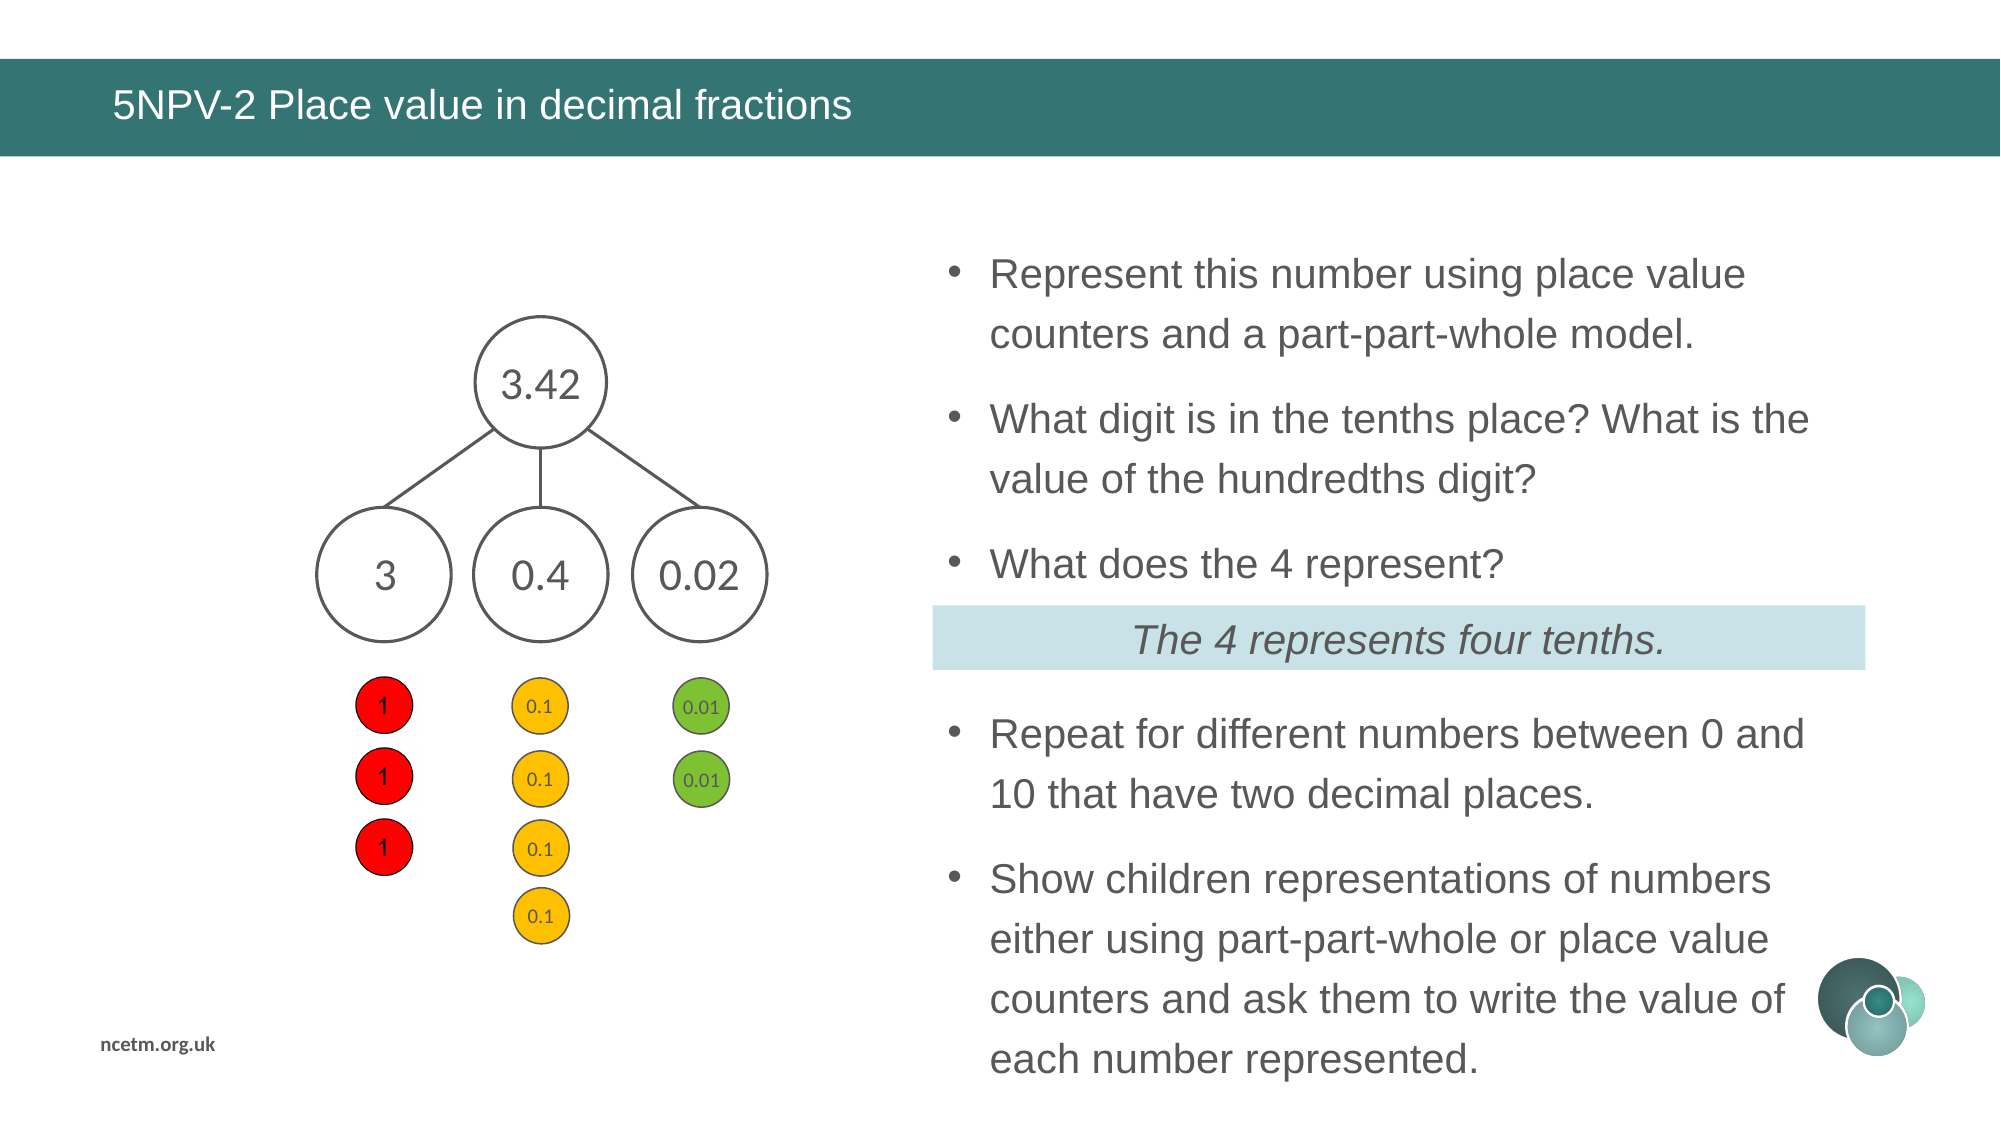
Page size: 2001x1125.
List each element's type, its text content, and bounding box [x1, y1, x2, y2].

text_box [350, 675, 420, 880]
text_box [383, 428, 495, 508]
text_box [473, 507, 609, 642]
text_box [474, 316, 607, 449]
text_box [666, 751, 737, 808]
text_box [316, 507, 452, 642]
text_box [505, 677, 576, 944]
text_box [587, 428, 700, 508]
picture [1866, 958, 1925, 1056]
title 5NPV-2 Place value in decimal fractions [97, 76, 1945, 147]
text_box Represent this number using place value counters and a part-part-whole model. What digit is in the tenths place? What is the value of the hundredths digit? What does the 4 represent? Repeat for different numbers between 0 and 10 that have two decimal places. Show children representations of numbers either using part-part-whole or place value counters and ask them to write the value of each number represented. [932, 229, 1866, 605]
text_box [632, 507, 767, 642]
text_box Represent this number using place value counters and a part-part-whole model. What digit is in the tenths place? What is the value of the hundredths digit? What does the 4 represent? Repeat for different numbers between 0 and 10 that have two decimal places. Show children representations of numbers either using part-part-whole or place value counters and ask them to write the value of each number represented. [932, 671, 1866, 1094]
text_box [665, 677, 737, 734]
text_box The 4 represents four tenths. [932, 605, 1866, 671]
